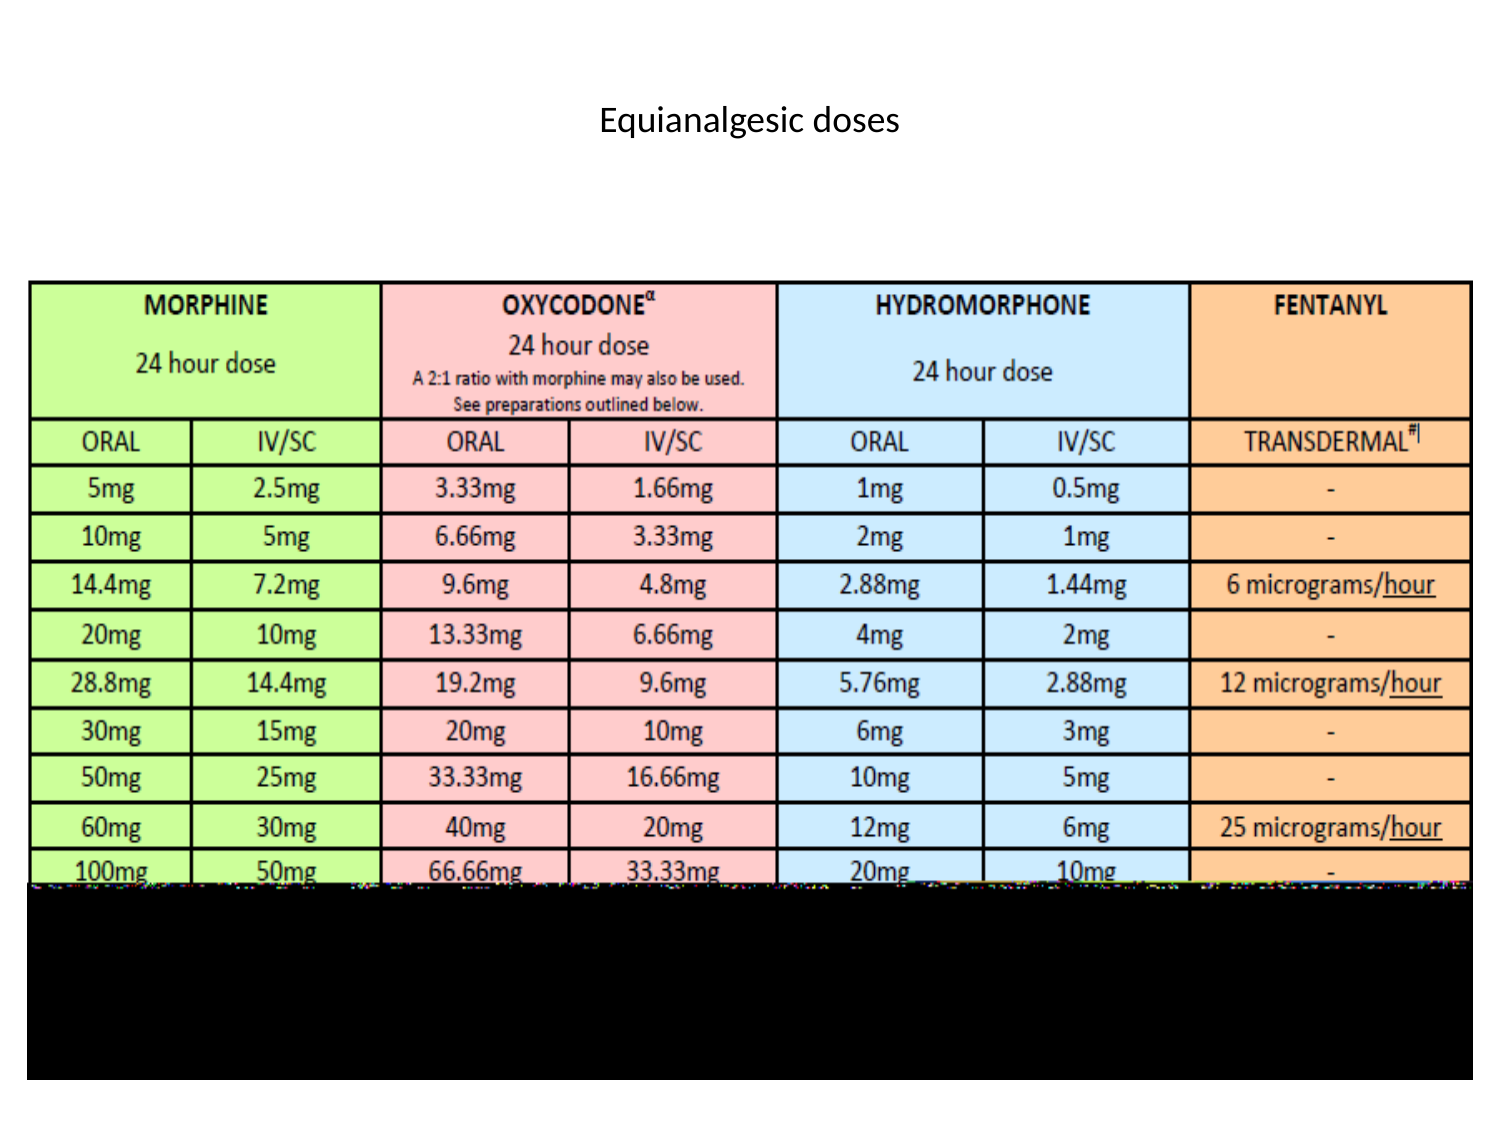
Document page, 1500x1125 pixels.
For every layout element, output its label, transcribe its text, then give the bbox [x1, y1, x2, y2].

title Equianalgesic doses [75, 87, 1425, 148]
picture [27, 277, 1473, 1080]
